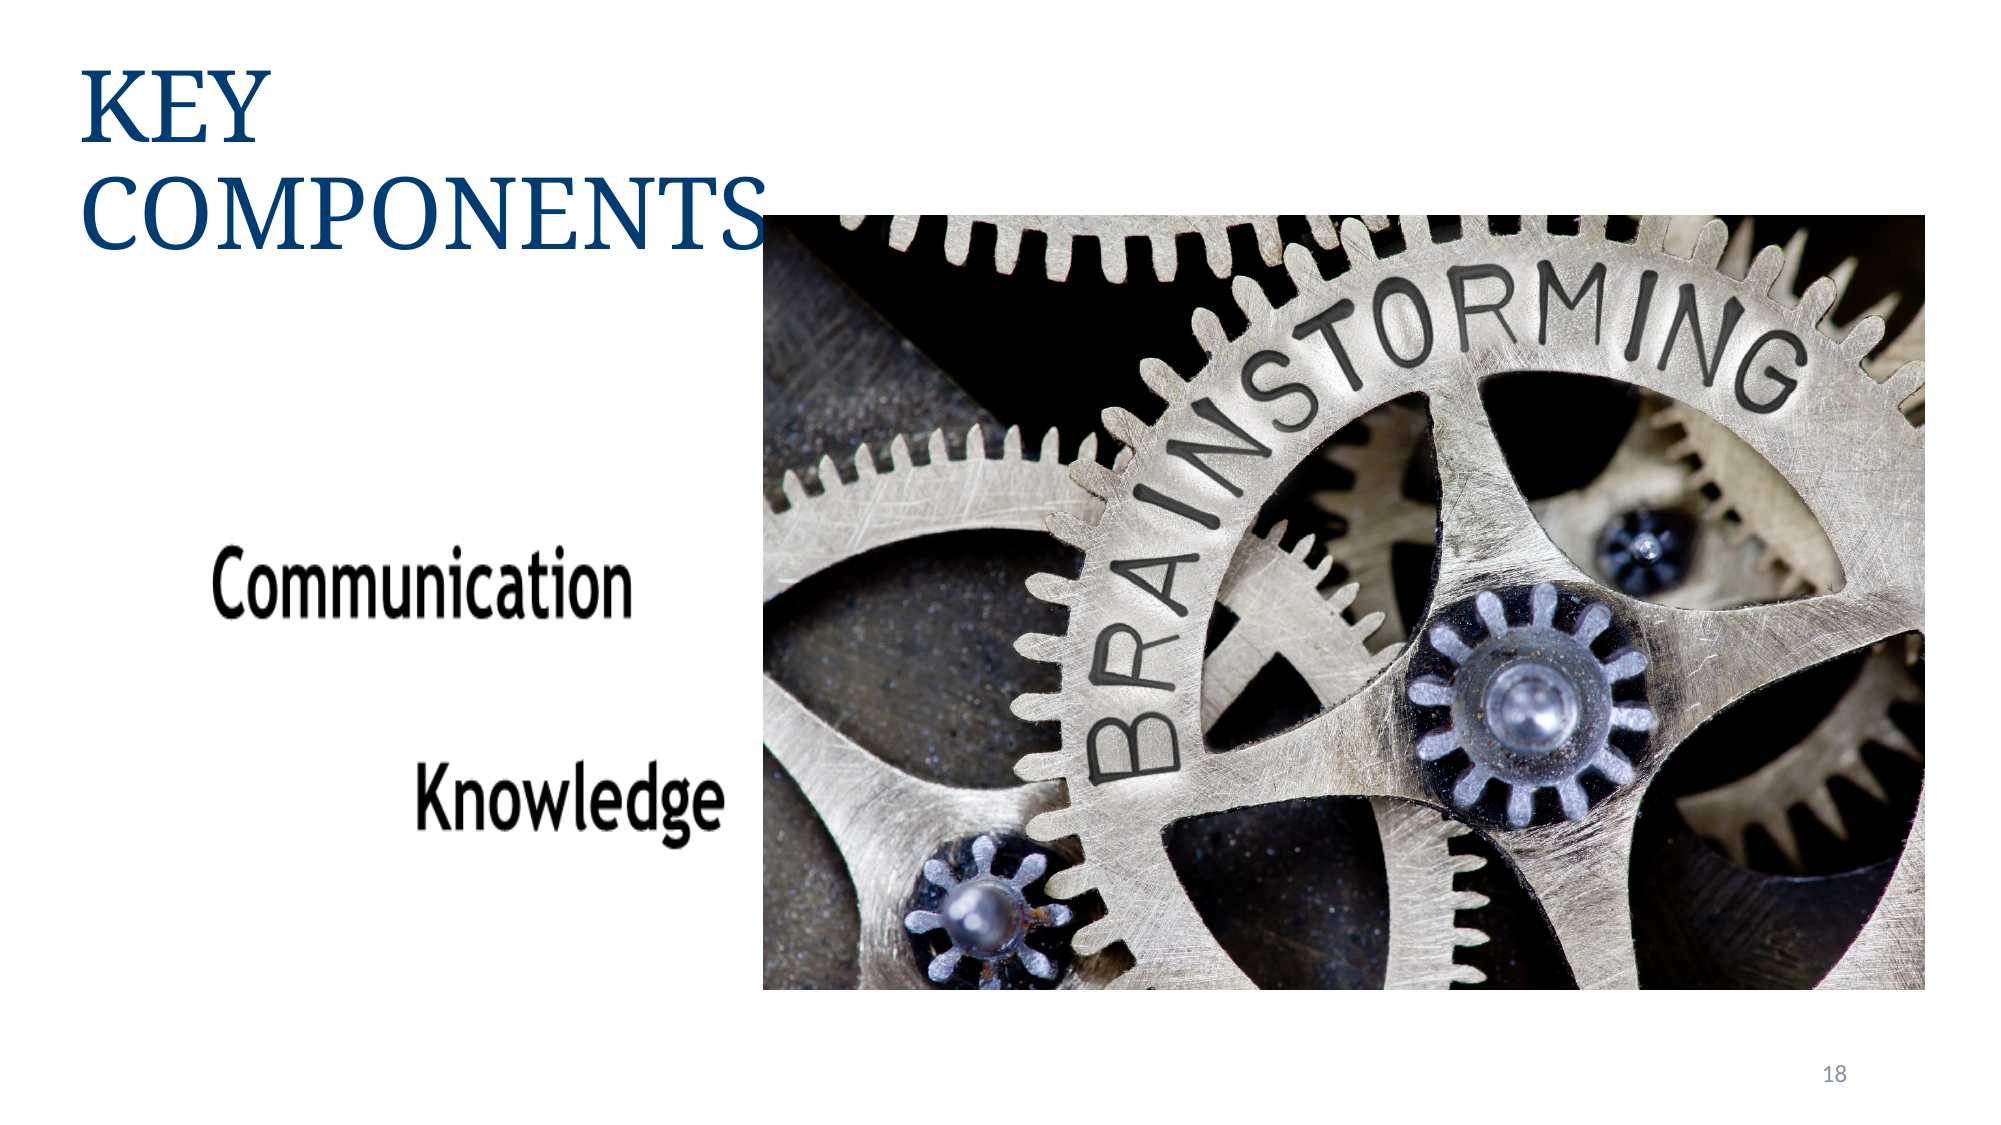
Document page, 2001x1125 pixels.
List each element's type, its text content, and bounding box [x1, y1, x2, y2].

picture [174, 488, 763, 910]
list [763, 215, 1925, 990]
slide_number 18 [1412, 1042, 1863, 1103]
title Key Components [0, 0, 808, 280]
